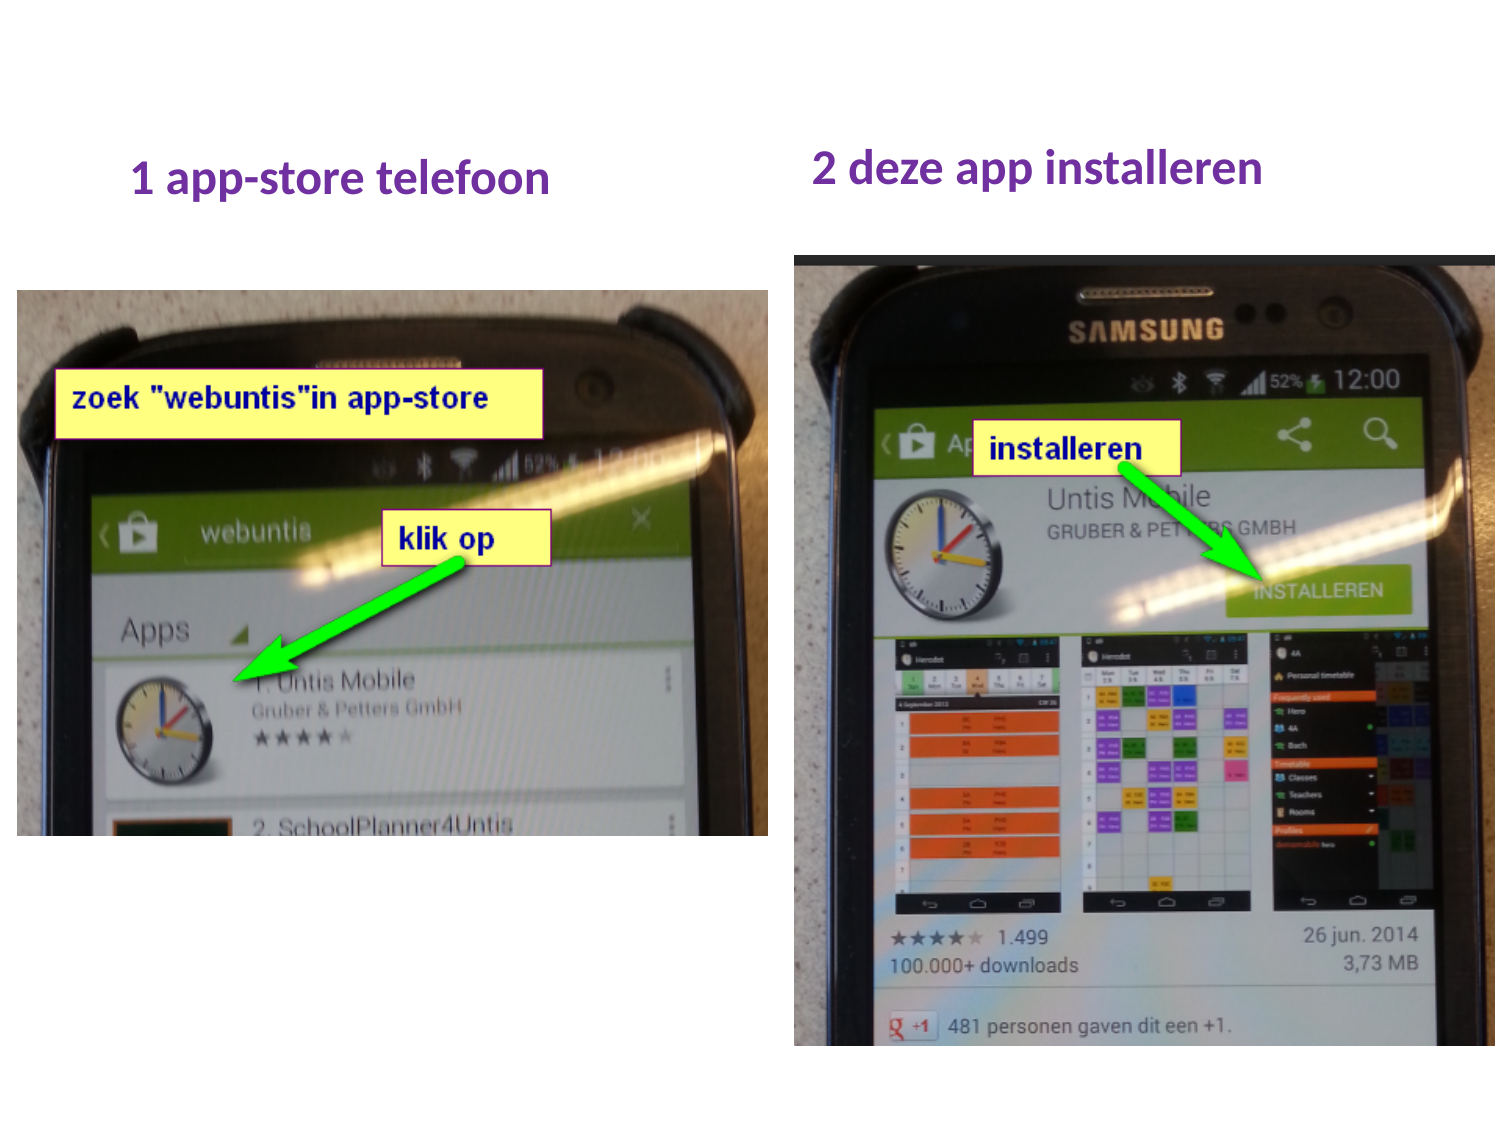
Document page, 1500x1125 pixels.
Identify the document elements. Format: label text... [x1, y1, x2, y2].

picture [17, 289, 768, 836]
text_box 2 deze app installeren [796, 127, 1279, 203]
text_box 1 app-store telefoon [114, 137, 566, 212]
picture [794, 255, 1495, 1047]
